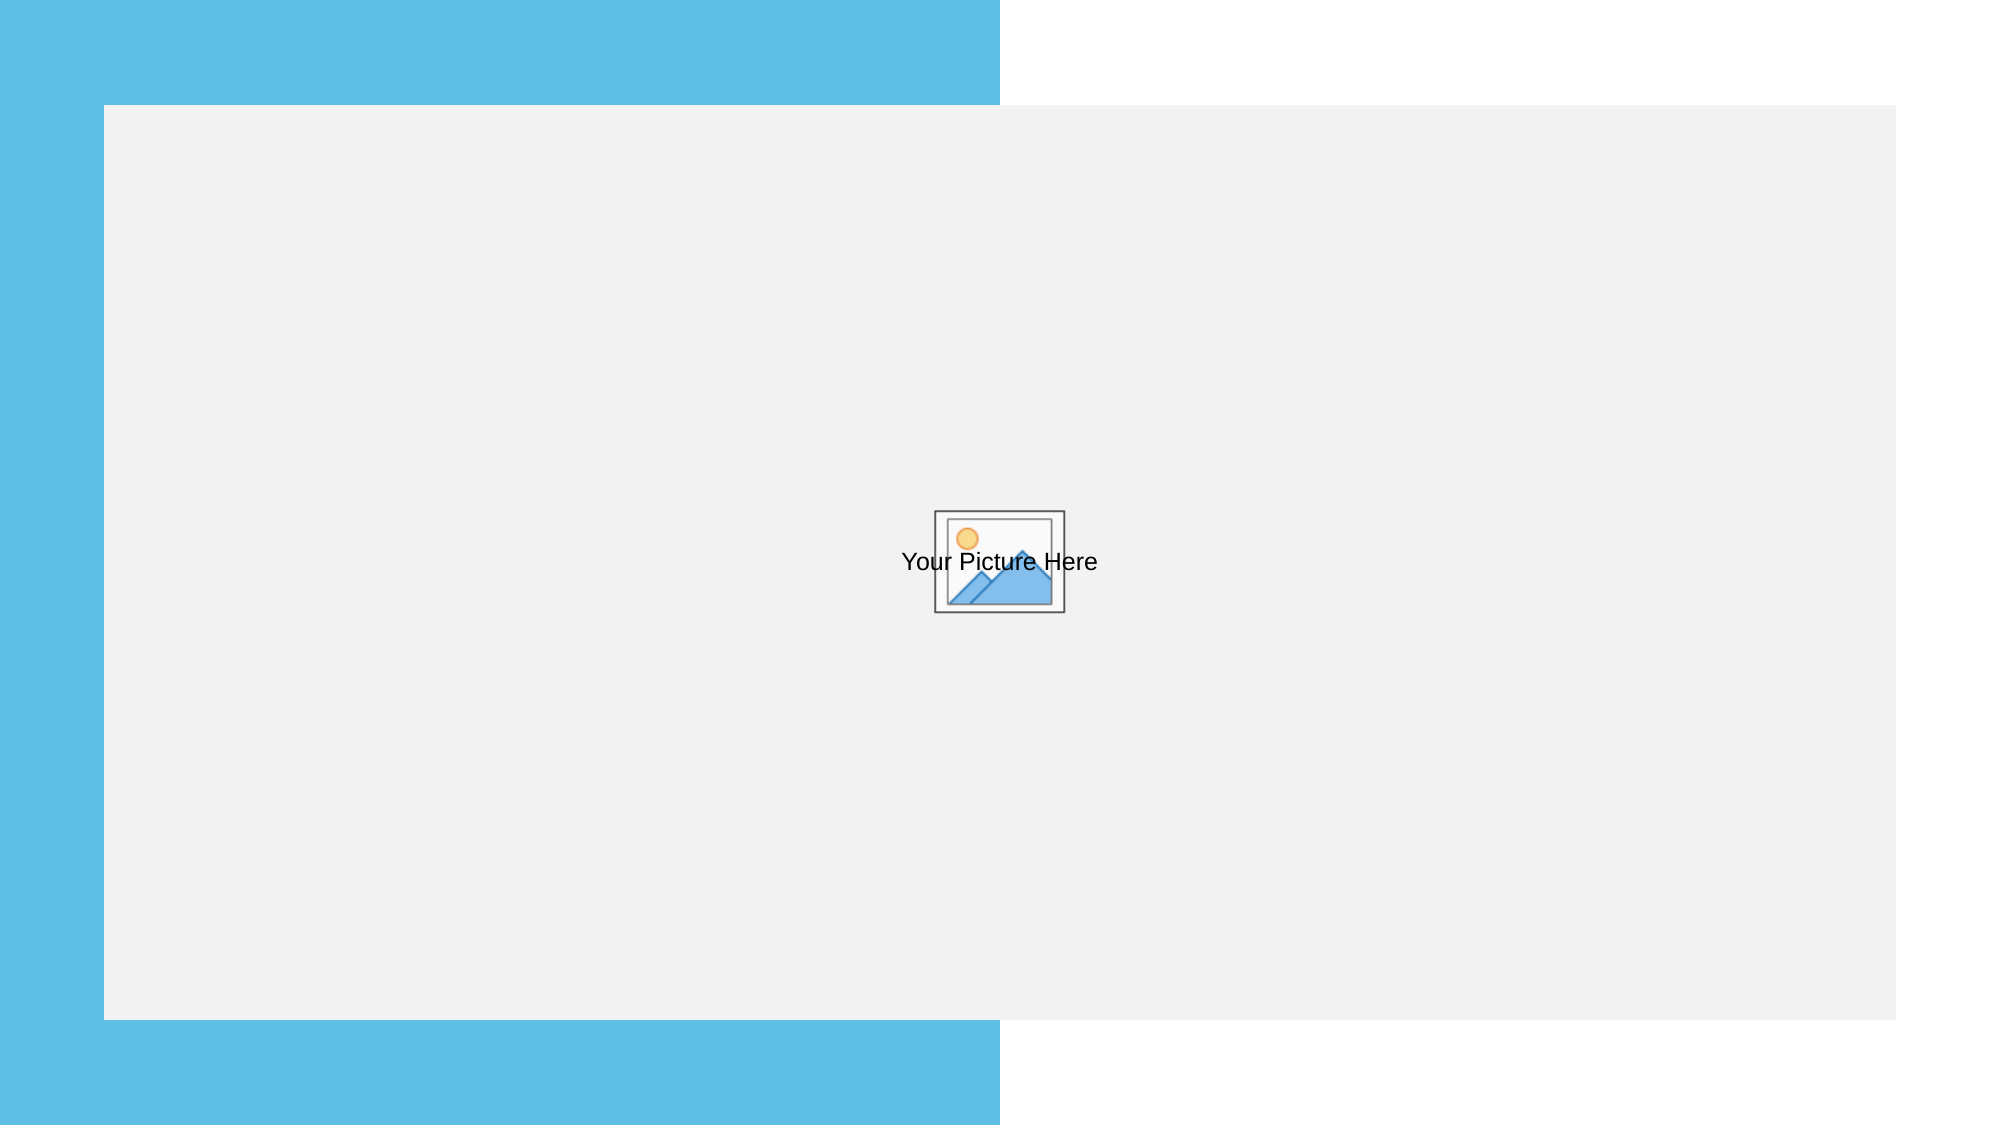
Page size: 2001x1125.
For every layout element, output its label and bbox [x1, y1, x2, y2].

picture [104, 105, 1896, 1020]
